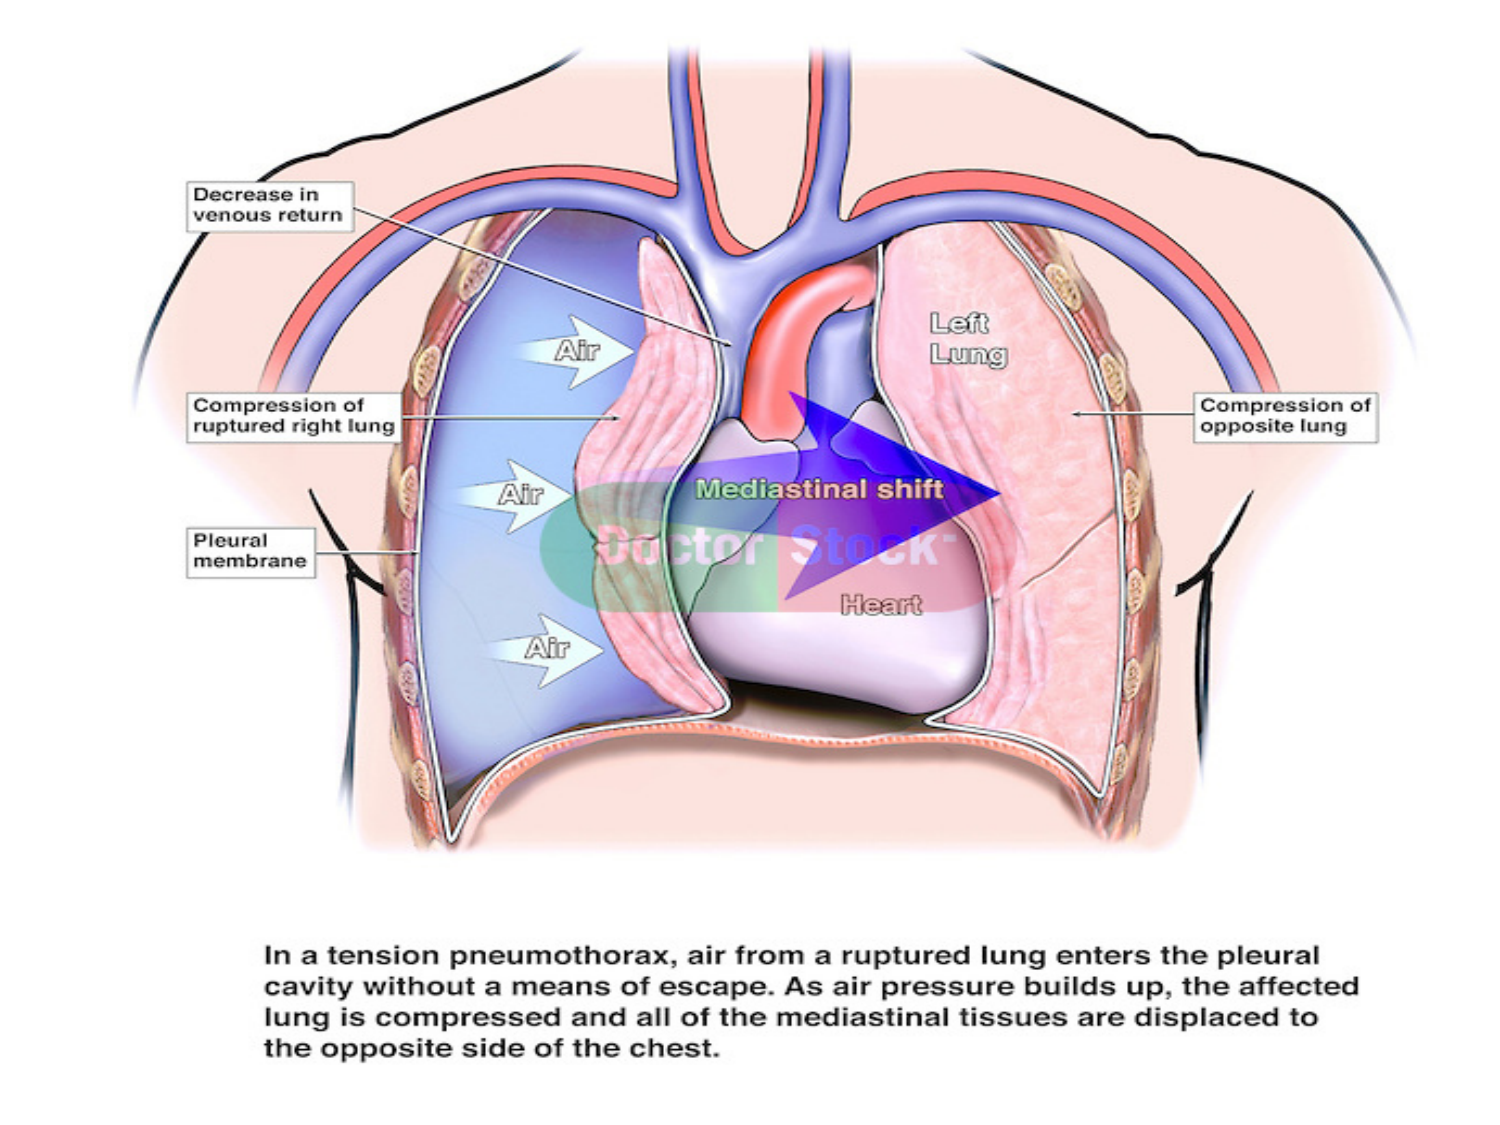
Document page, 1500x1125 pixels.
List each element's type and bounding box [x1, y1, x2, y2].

picture [128, 23, 1430, 1073]
